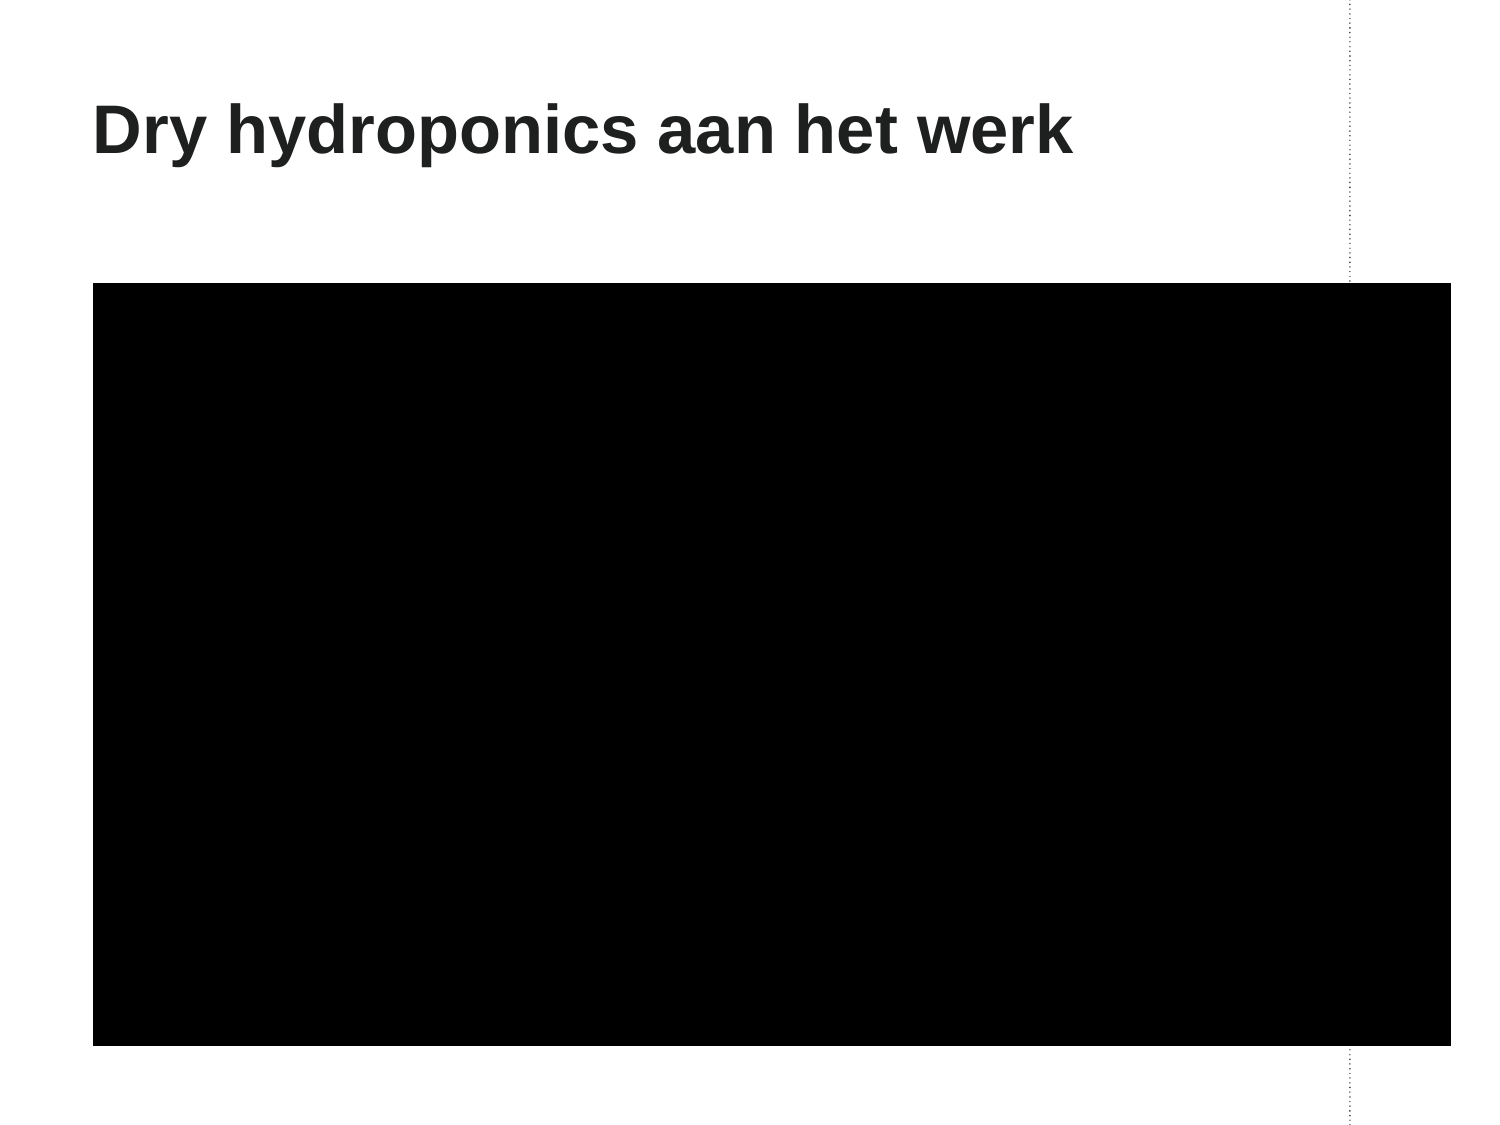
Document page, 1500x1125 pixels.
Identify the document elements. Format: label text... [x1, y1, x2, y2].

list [92, 282, 1452, 1047]
picture [1197, 0, 1500, 1125]
title Dry hydroponics aan het werk [93, 94, 1205, 272]
